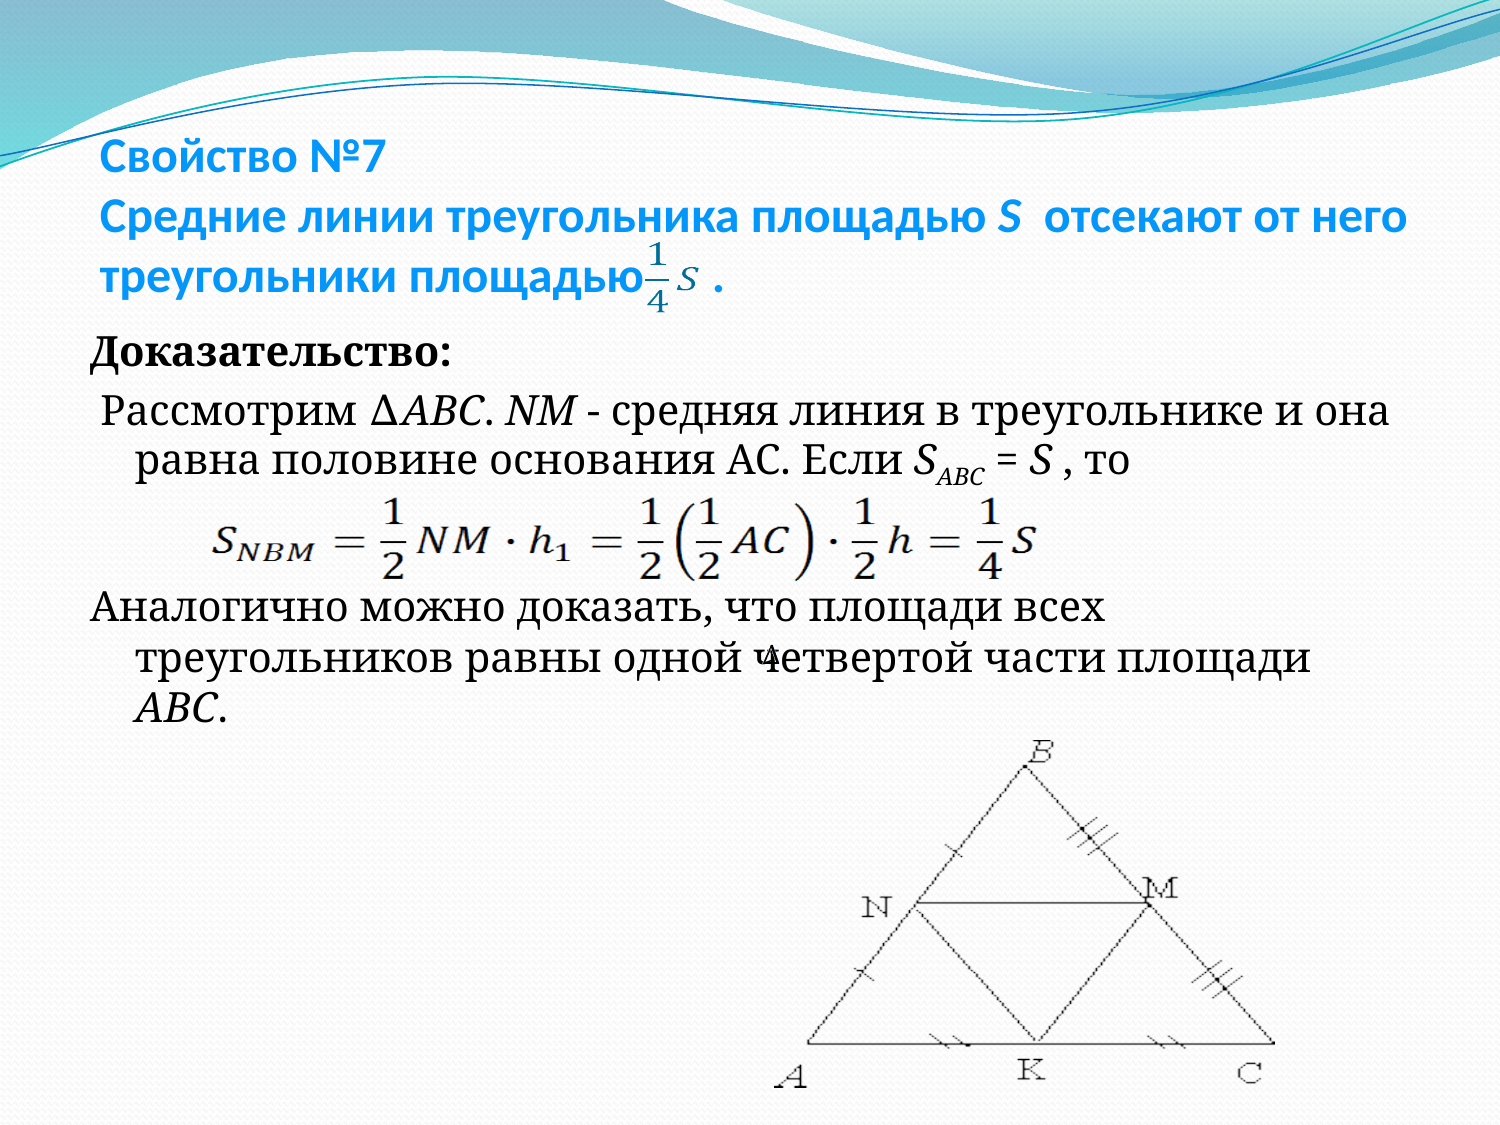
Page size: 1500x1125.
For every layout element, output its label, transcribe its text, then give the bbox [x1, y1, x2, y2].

picture [644, 237, 701, 318]
picture [212, 492, 1038, 588]
text_box [0, 207, 1500, 283]
picture [774, 740, 1276, 1088]
list Доказательство: Рассмотрим ∆ABC. NM - средняя линия в треугольнике и она равна половине основания AC. Если SABC = S , то Аналогично можно доказать, что площади всех треугольников равны одной четвертой части площади ABC. [75, 317, 1425, 1038]
title Свойство №7 Средние линии треугольника площадью S отсекают от него треугольники площадью . [707, 283, 1450, 303]
text_box [0, 0, 1500, 75]
picture [762, 637, 780, 676]
title Свойство №7 Средние линии треугольника площадью S отсекают от него треугольники площадью . [99, 283, 638, 303]
title Свойство №7 Средние линии треугольника площадью S отсекают от него треугольники площадью . [99, 115, 1450, 207]
